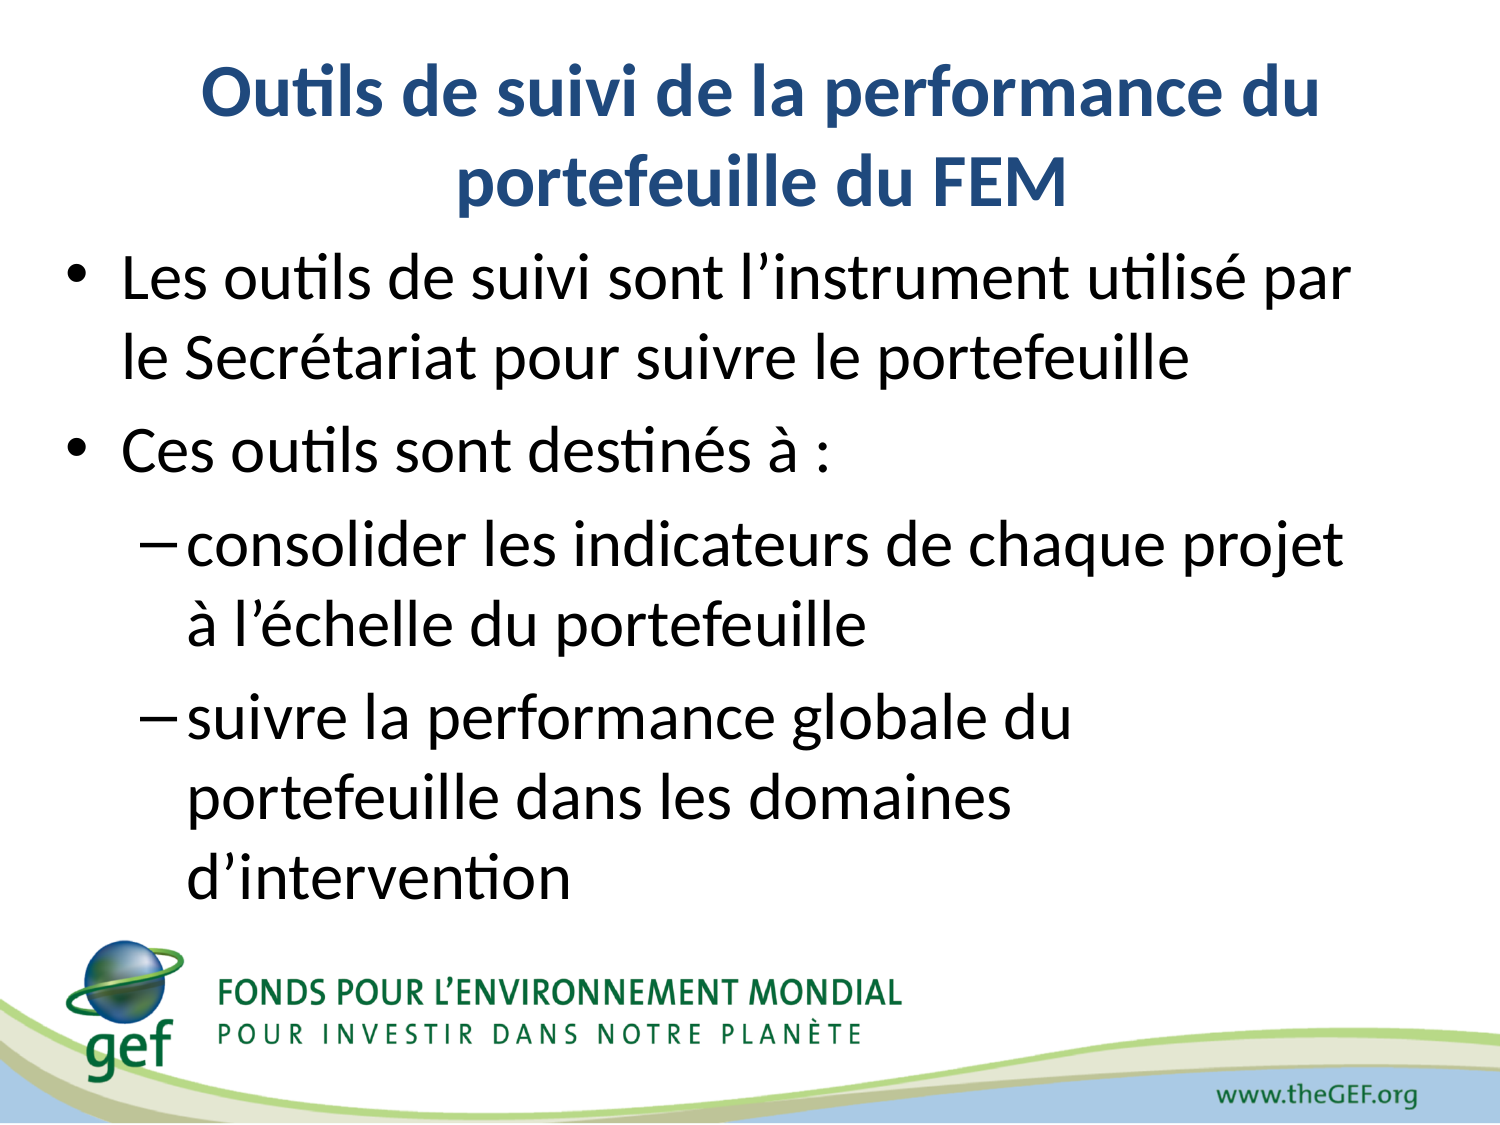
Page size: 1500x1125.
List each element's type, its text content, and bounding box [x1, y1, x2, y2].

picture [0, 912, 1500, 1125]
list Les outils de suivi sont l’instrument utilisé par le Secrétariat pour suivre le portefeuille Ces outils sont destinés à : consolider les indicateurs de chaque projet à l’échelle du portefeuille suivre la performance globale du portefeuille dans les domaines d’intervention [49, 224, 1401, 938]
title Outils de suivi de la performance du portefeuille du FEM [87, 37, 1438, 226]
